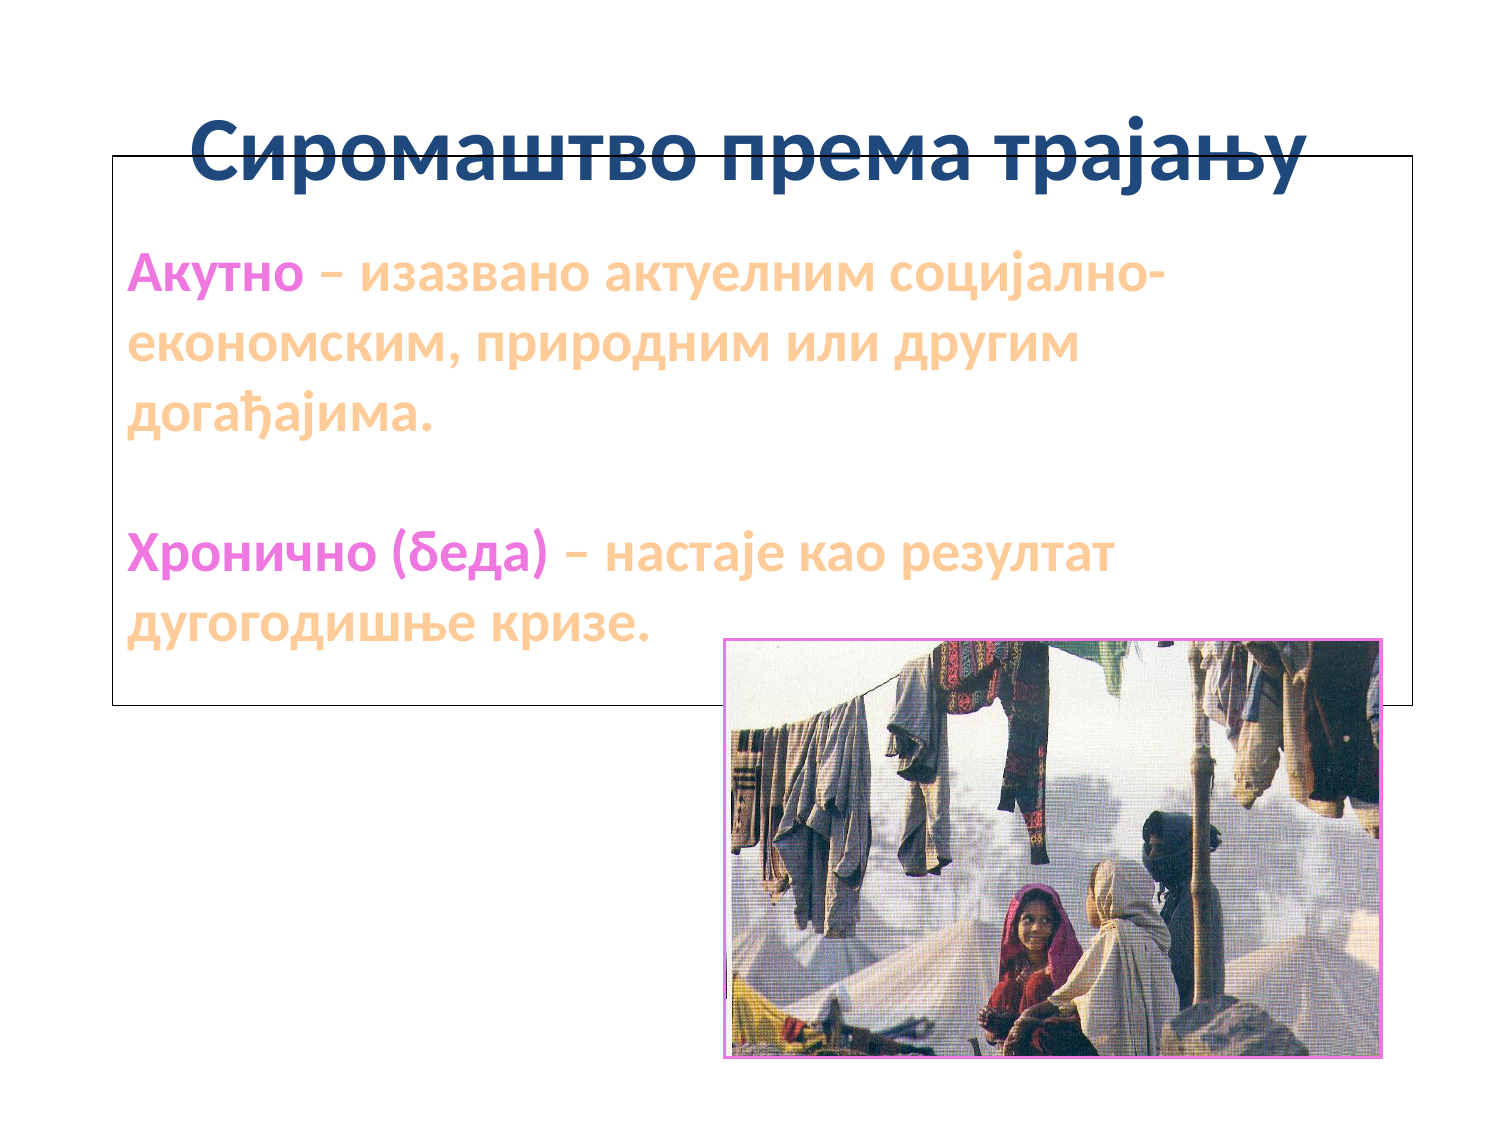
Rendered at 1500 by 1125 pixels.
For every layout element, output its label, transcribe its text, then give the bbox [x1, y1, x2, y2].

text_box Сиромаштво према трајању [74, 50, 1425, 238]
text_box Aкутно – изазвано актуелним социјално-економским, природним или другим догађајима. Хронично (беда) – настаје као резултат дугогодишње кризе. [112, 156, 1413, 706]
picture [726, 640, 1380, 1057]
